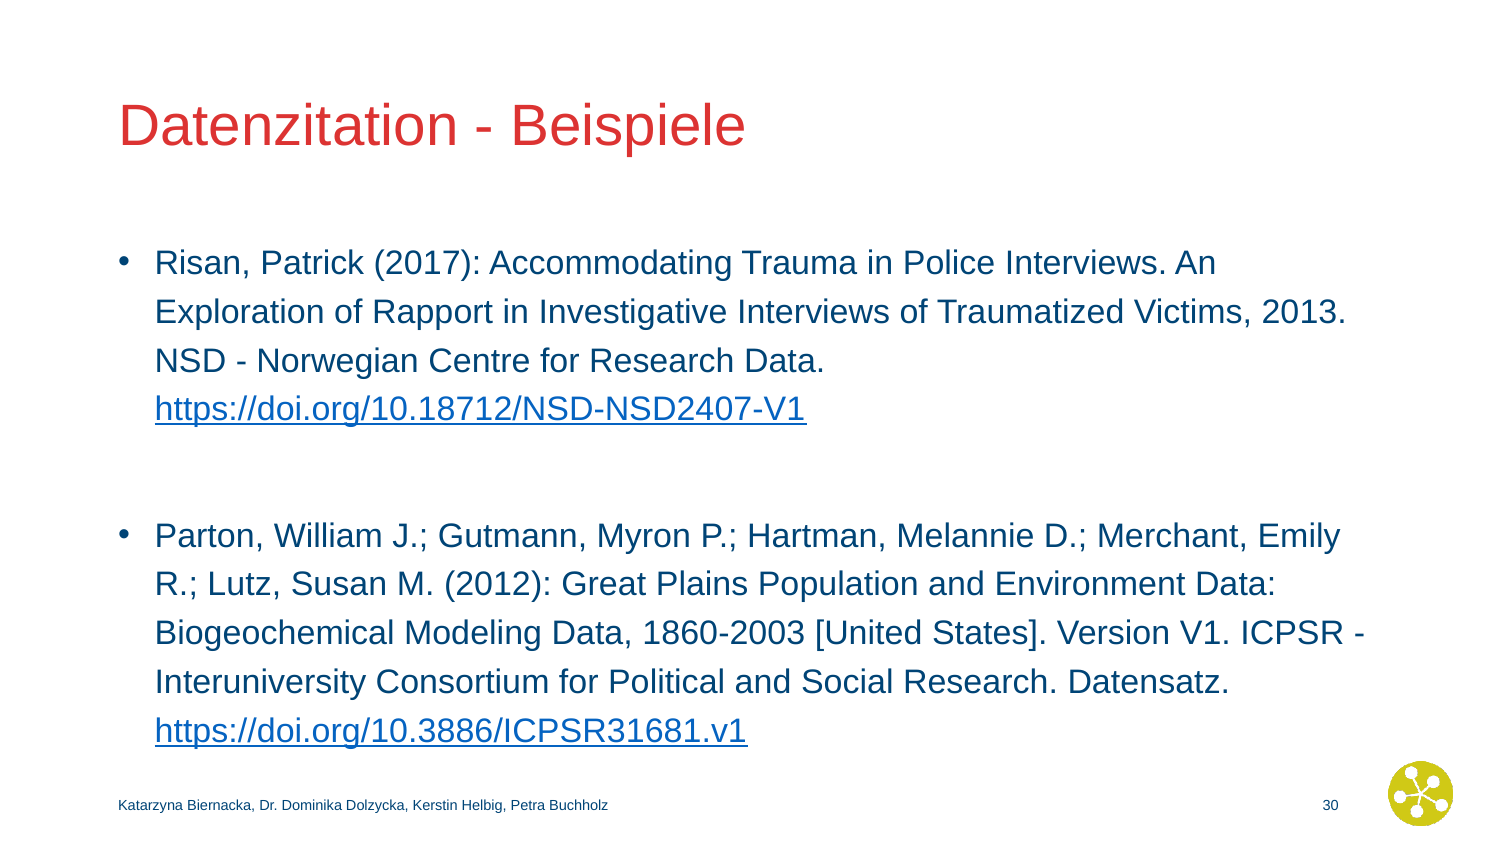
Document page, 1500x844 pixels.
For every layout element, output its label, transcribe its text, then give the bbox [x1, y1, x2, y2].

picture [1388, 761, 1453, 826]
footer Katarzyna Biernacka, Dr. Dominika Dolzycka, Kerstin Helbig, Petra Buchholz [103, 782, 742, 827]
list Risan, Patrick (2017): Accommodating Trauma in Police Interviews. An Exploration of Rapport in Investigative Interviews of Traumatized Victims, 2013. NSD - Norwegian Centre for Research Data. https://doi.org/10.18712/NSD-NSD2407-V1 Parton, William J.; Gutmann, Myron P.; Hartman, Melannie D.; Merchant, Emily R.; Lutz, Susan M. (2012): Great Plains Population and Environment Data: Biogeochemical Modeling Data, 1860-2003 [United States]. Version V1. ICPSR - Interuniversity Consortium for Political and Social Research. Datensatz. https://doi.org/10.3886/ICPSR31681.v1 [103, 224, 1397, 760]
slide_number 29 [1016, 782, 1354, 827]
title Datenzitation - Beispiele [103, 44, 1397, 208]
